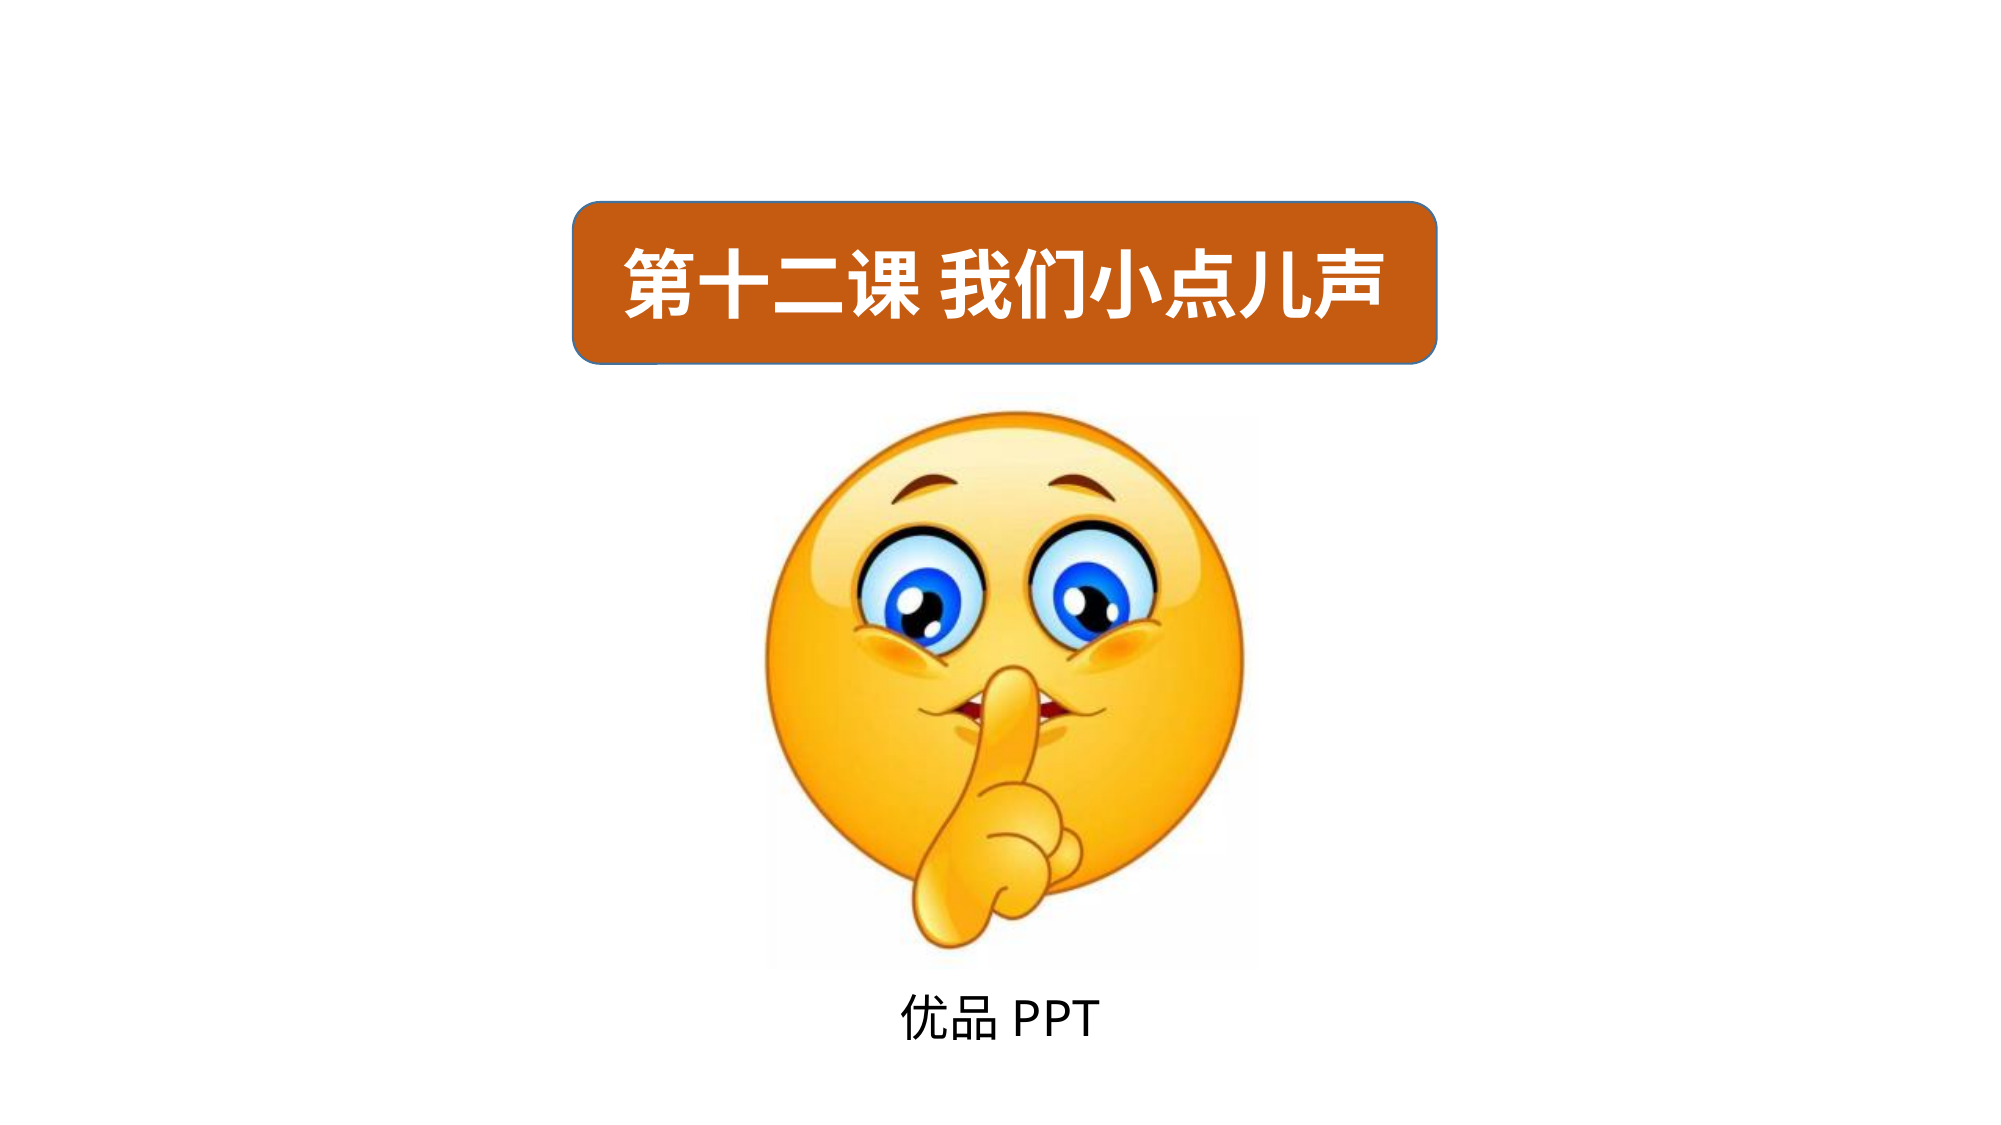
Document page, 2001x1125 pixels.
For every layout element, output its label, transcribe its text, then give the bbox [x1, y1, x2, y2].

text_box 优品PPT [249, 972, 1750, 1054]
text_box 第十二课 我们小点儿声 [571, 200, 1438, 365]
picture [751, 392, 1259, 969]
